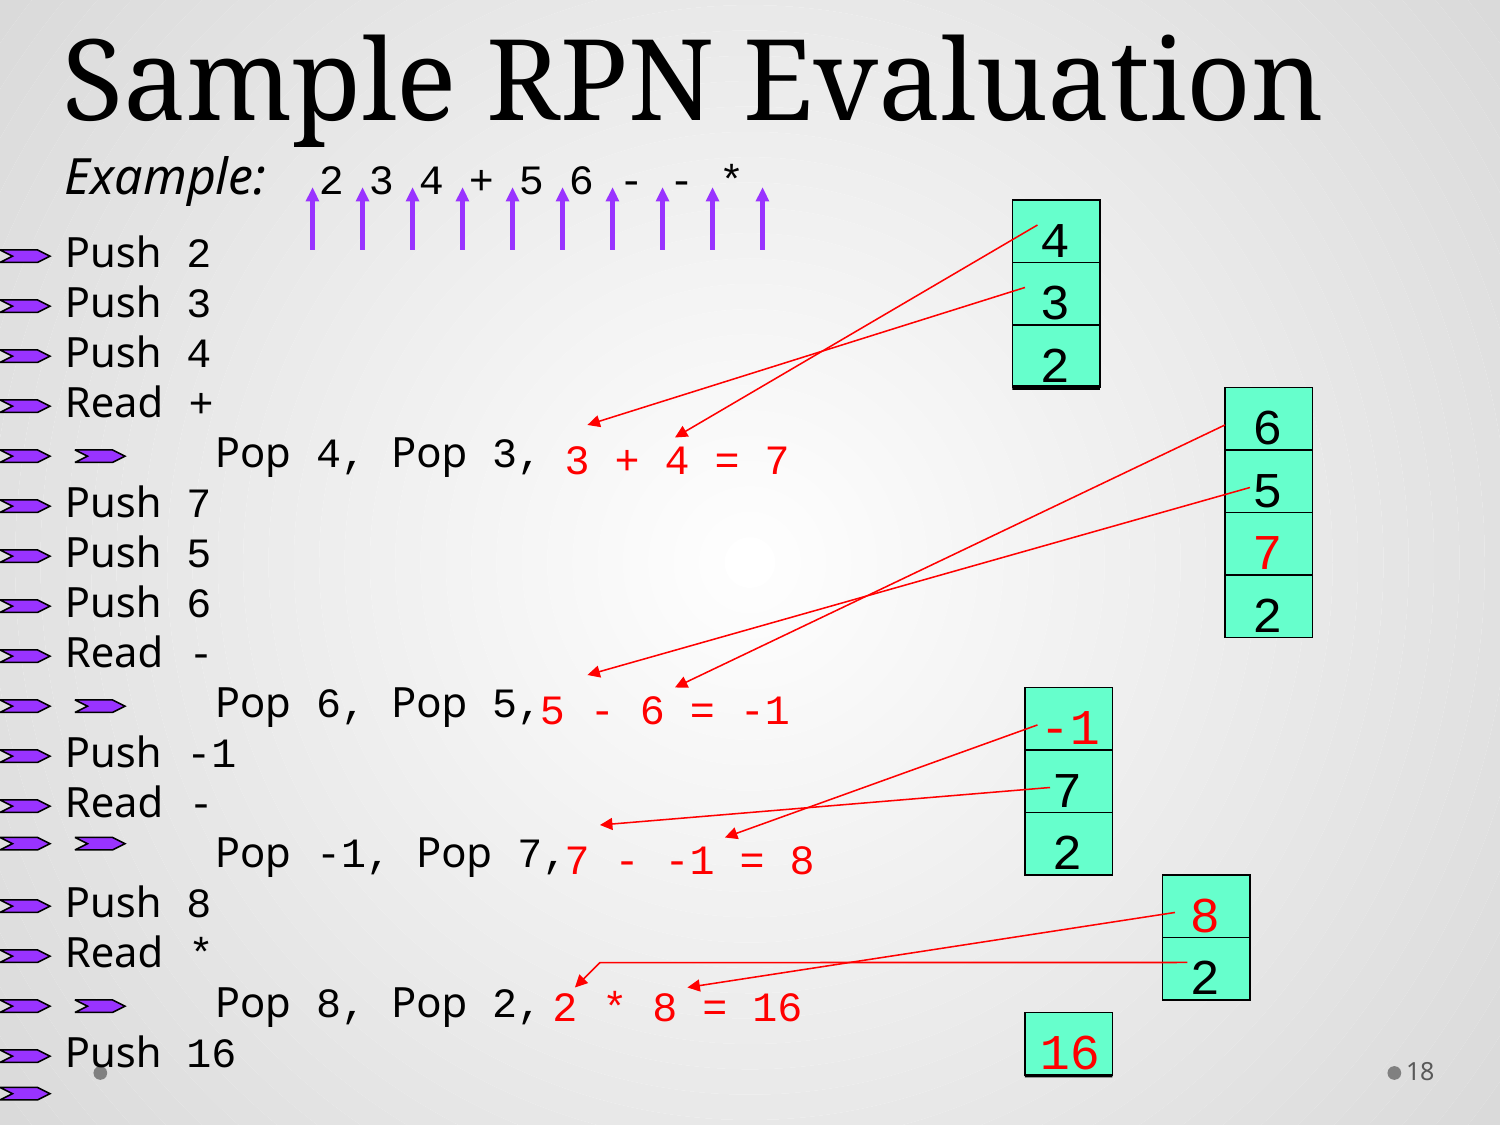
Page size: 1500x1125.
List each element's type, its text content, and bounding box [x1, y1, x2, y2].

text_box [75, 837, 126, 850]
text_box 2 * 8 = 16 [537, 972, 825, 1038]
title Sample RPN Evaluation [0, 0, 1388, 150]
text_box [75, 699, 126, 713]
text_box [0, 837, 51, 850]
text_box [0, 399, 51, 413]
text_box [0, 549, 51, 563]
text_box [1024, 1012, 1163, 1088]
text_box [706, 187, 719, 250]
text_box [306, 187, 319, 250]
text_box [75, 999, 126, 1013]
text_box [0, 699, 51, 713]
text_box [587, 496, 1219, 675]
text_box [1224, 387, 1313, 463]
text_box [0, 999, 51, 1013]
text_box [1012, 345, 1101, 401]
text_box [0, 949, 51, 963]
text_box [587, 293, 1007, 425]
text_box 7 - -1 = 8 [549, 825, 838, 890]
text_box [756, 187, 769, 250]
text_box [1012, 283, 1101, 338]
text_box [1012, 199, 1101, 276]
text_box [1162, 958, 1251, 1013]
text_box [1024, 687, 1163, 763]
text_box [574, 962, 1188, 988]
text_box [556, 187, 569, 250]
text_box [1224, 532, 1313, 588]
text_box [0, 899, 51, 913]
text_box [600, 789, 1019, 825]
text_box [0, 799, 51, 813]
text_box [0, 249, 51, 263]
text_box [0, 499, 51, 513]
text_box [1024, 771, 1113, 826]
text_box [456, 187, 469, 250]
text_box [356, 187, 369, 250]
text_box [0, 1049, 51, 1063]
text_box [406, 187, 419, 250]
text_box [0, 349, 51, 363]
text_box [0, 599, 51, 613]
text_box 5 - 6 = -1 [524, 675, 813, 740]
text_box [506, 187, 519, 250]
text_box [0, 449, 51, 463]
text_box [1224, 595, 1313, 651]
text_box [1024, 832, 1113, 888]
text_box 3 + 4 = 7 [549, 425, 838, 490]
text_box [75, 449, 126, 463]
text_box [606, 187, 619, 250]
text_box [1162, 874, 1251, 951]
slide_number 18 [1401, 1042, 1494, 1103]
text_box [656, 187, 669, 250]
text_box [0, 1087, 51, 1100]
text_box [0, 649, 51, 663]
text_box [1224, 470, 1313, 526]
text_box Example: 2 3 4 + 5 6 - - * Push 2 Push 3 Push 4 Read + Pop 4, Pop 3, Push 7 Push 5 Push 6 Read - Pop 6, Pop 5, Push -1 Read - Pop -1, Pop 7, Push 8 Read * Pop 8, Pop 2, Push 16 [49, 137, 875, 1084]
text_box [0, 749, 51, 763]
text_box [0, 299, 51, 313]
